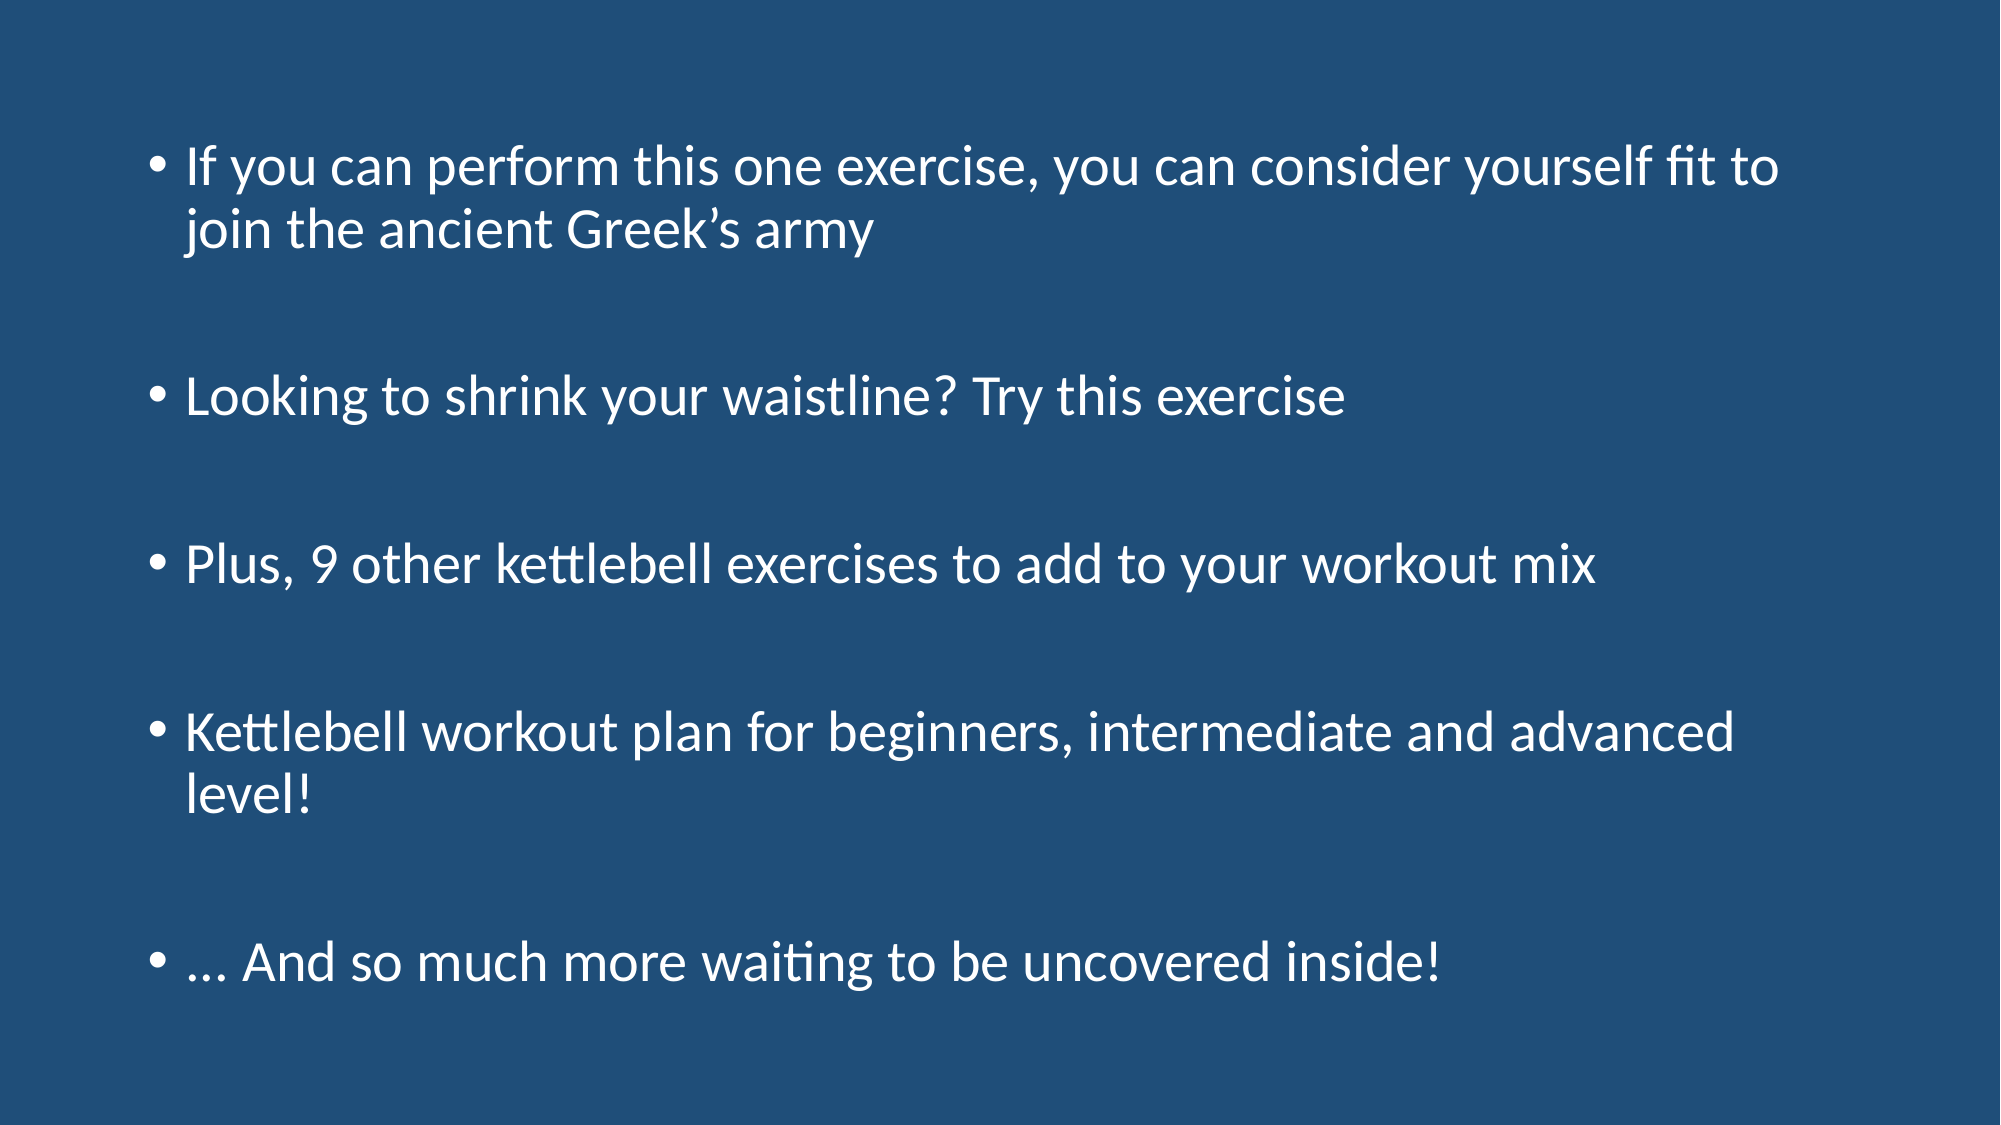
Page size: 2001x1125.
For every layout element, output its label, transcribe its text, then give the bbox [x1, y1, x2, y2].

list If you can perform this one exercise, you can consider yourself fit to join the ancient Greek’s army Looking to shrink your waistline? Try this exercise Plus, 9 other kettlebell exercises to add to your workout mix Kettlebell workout plan for beginners, intermediate and advanced level! ... And so much more waiting to be uncovered inside! [132, 127, 1858, 983]
